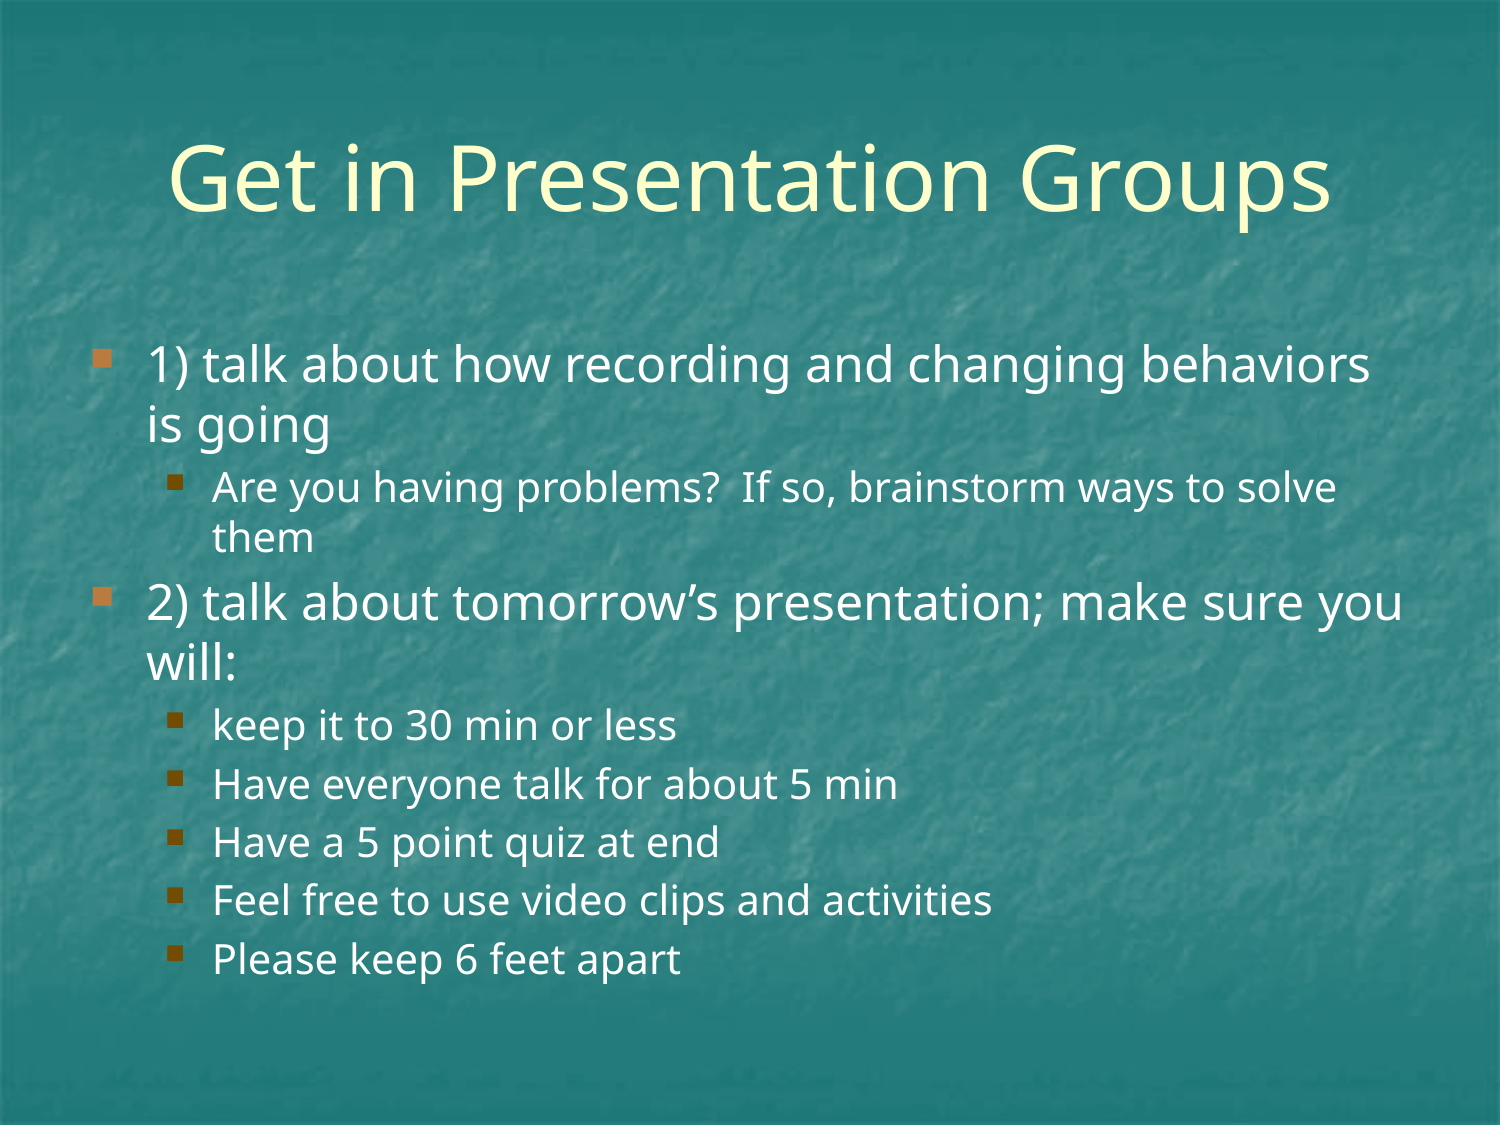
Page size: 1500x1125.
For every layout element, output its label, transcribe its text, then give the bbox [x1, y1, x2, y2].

list 1) talk about how recording and changing behaviors is going Are you having problems? If so, brainstorm ways to solve them 2) talk about tomorrow’s presentation; make sure you will: keep it to 30 min or less Have everyone talk for about 5 min Have a 5 point quiz at end Feel free to use video clips and activities Please keep 6 feet apart [74, 324, 1426, 1001]
title Get in Presentation Groups [74, 62, 1426, 288]
